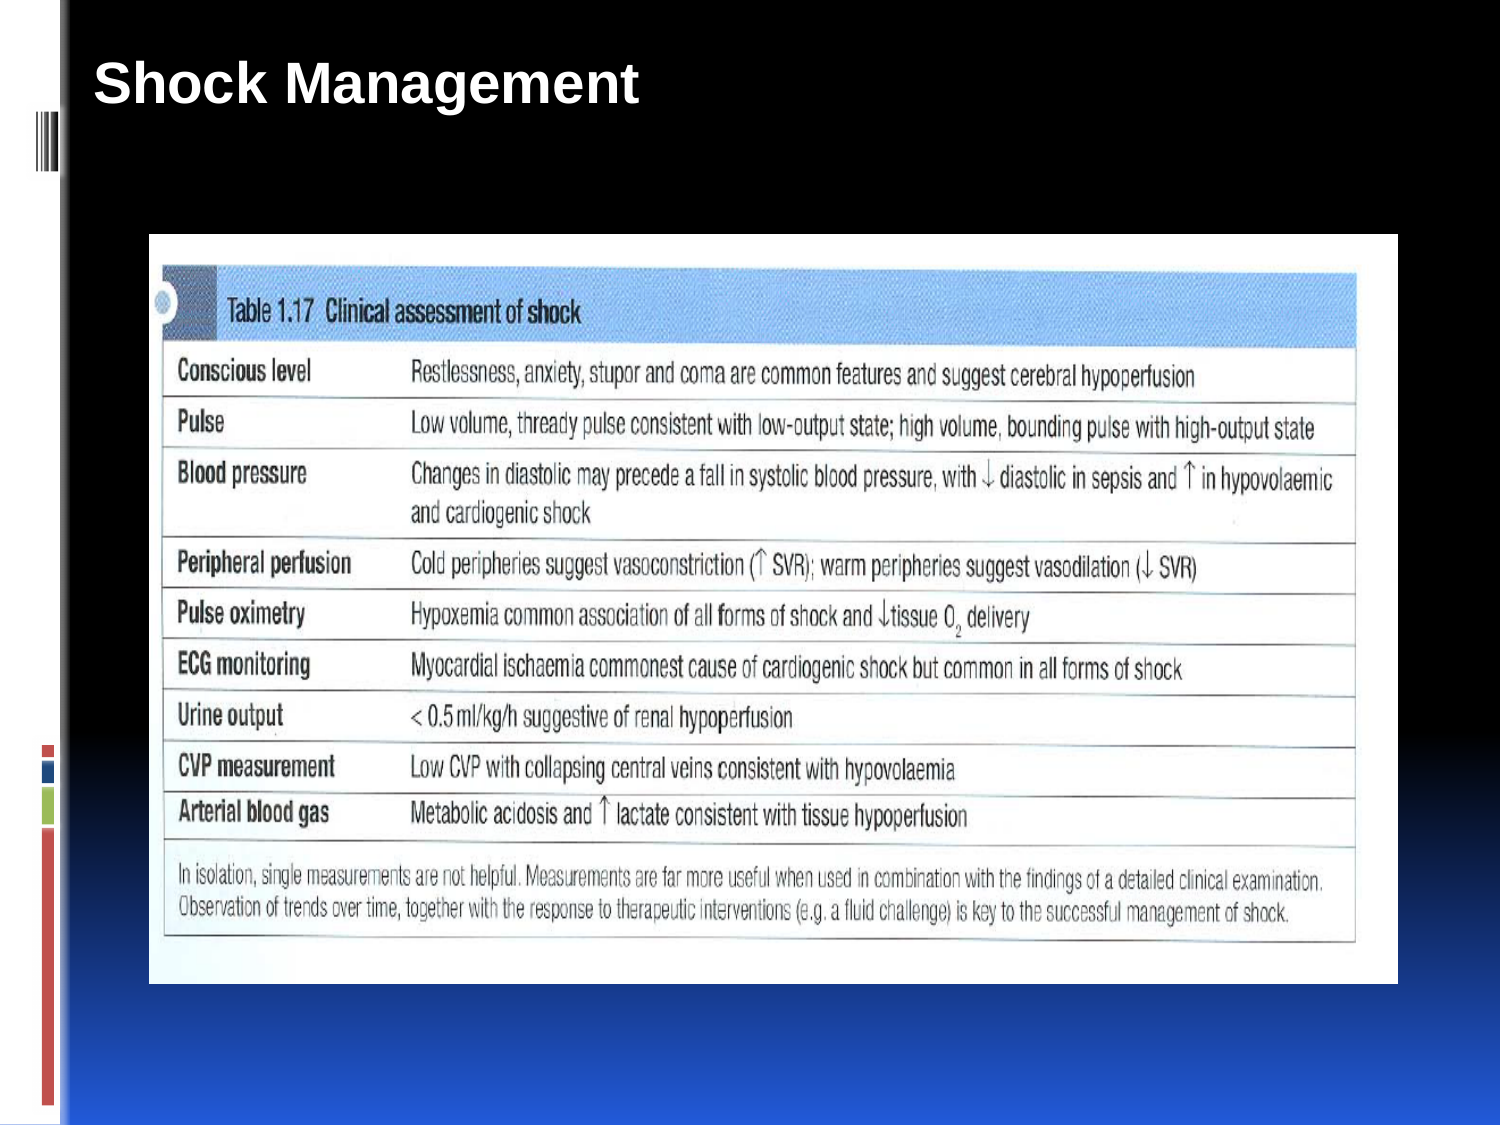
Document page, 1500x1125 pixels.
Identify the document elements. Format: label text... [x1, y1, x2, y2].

text_box Shock Management [78, 37, 656, 123]
picture [149, 233, 1399, 985]
